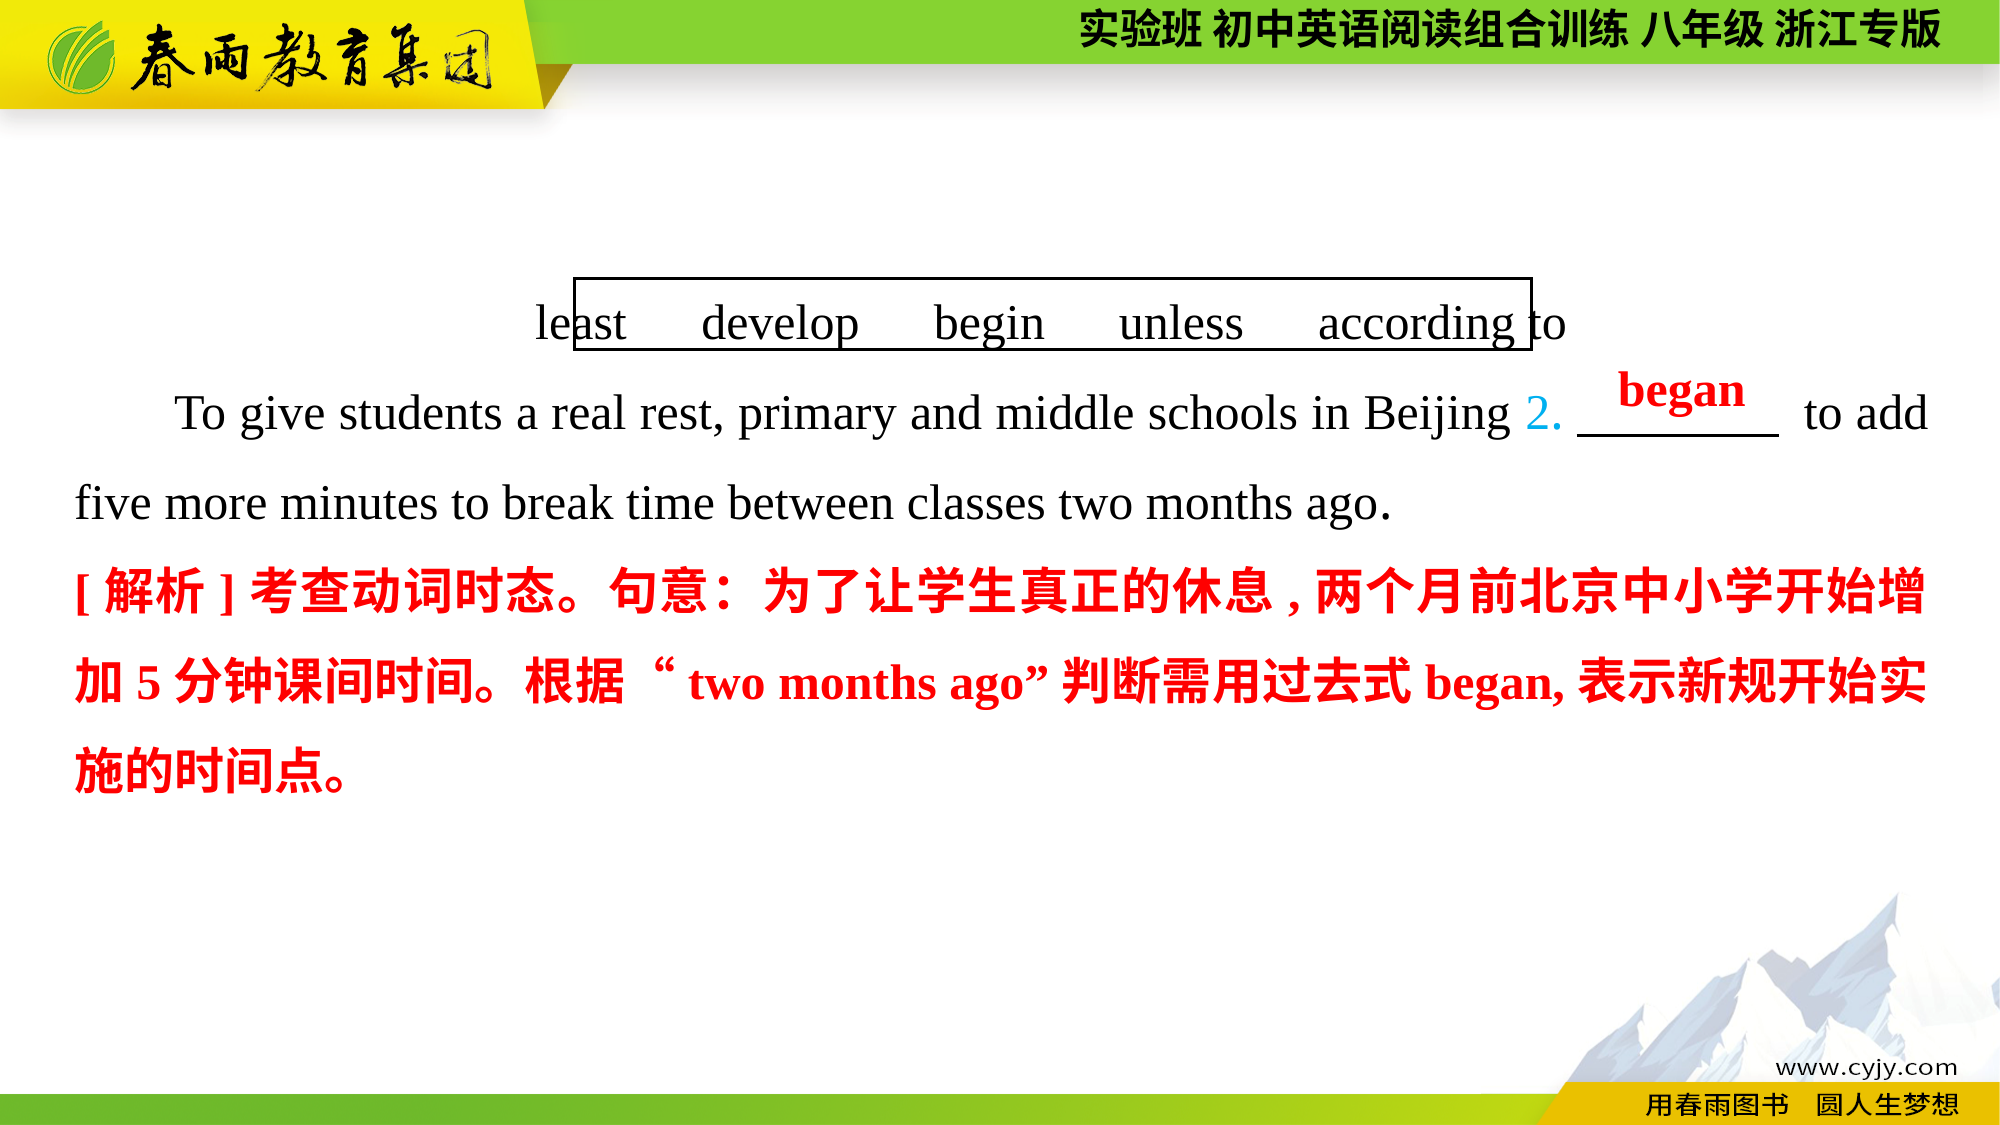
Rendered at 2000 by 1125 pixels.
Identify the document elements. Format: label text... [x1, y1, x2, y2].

picture [0, 0, 2000, 1125]
text_box began [1603, 349, 1761, 425]
text_box [解析]考查动词时态。句意：为了让学生真正的休息,两个月前北京中小学开始增加5分钟课间时间。根据“two months ago”判断需用过去式began,表示新规开始实施的时间点。 [59, 522, 1944, 808]
list least develop begin unless according to To give students a real rest, primary and middle schools in Beijing 2. to add five more minutes to break time between classes two months ago. [59, 252, 1944, 522]
text_box [574, 278, 1532, 350]
